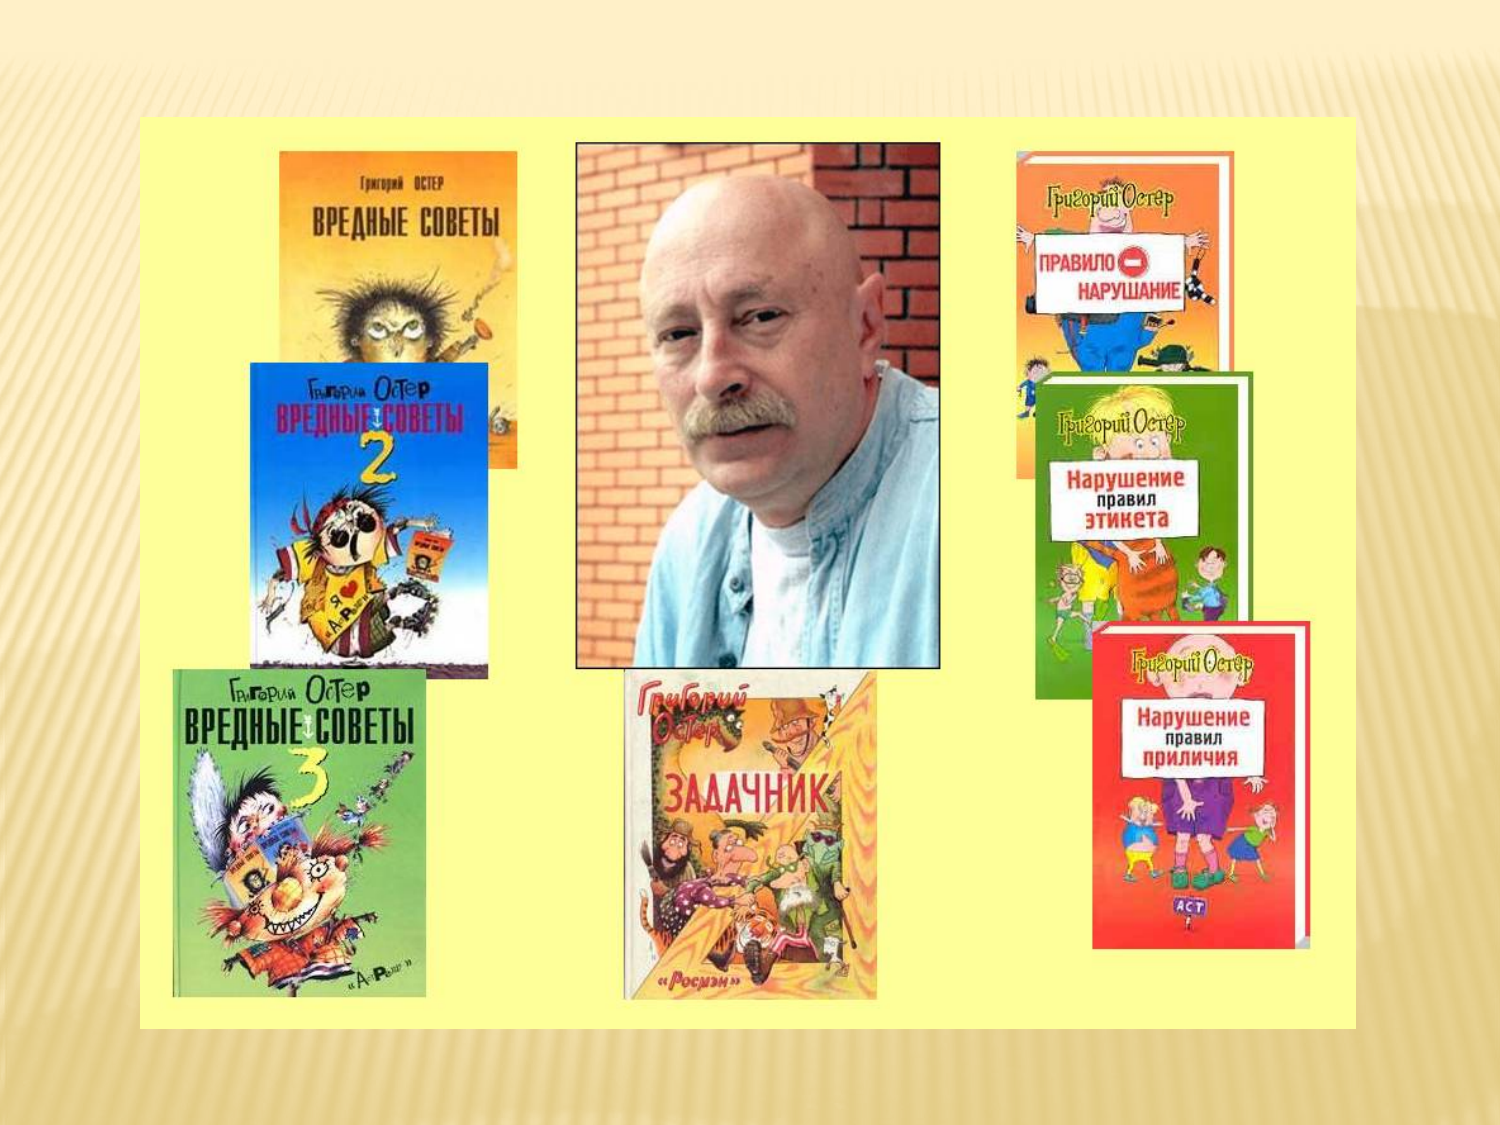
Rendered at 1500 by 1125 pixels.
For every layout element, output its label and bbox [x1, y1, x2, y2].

picture [140, 116, 1356, 1029]
